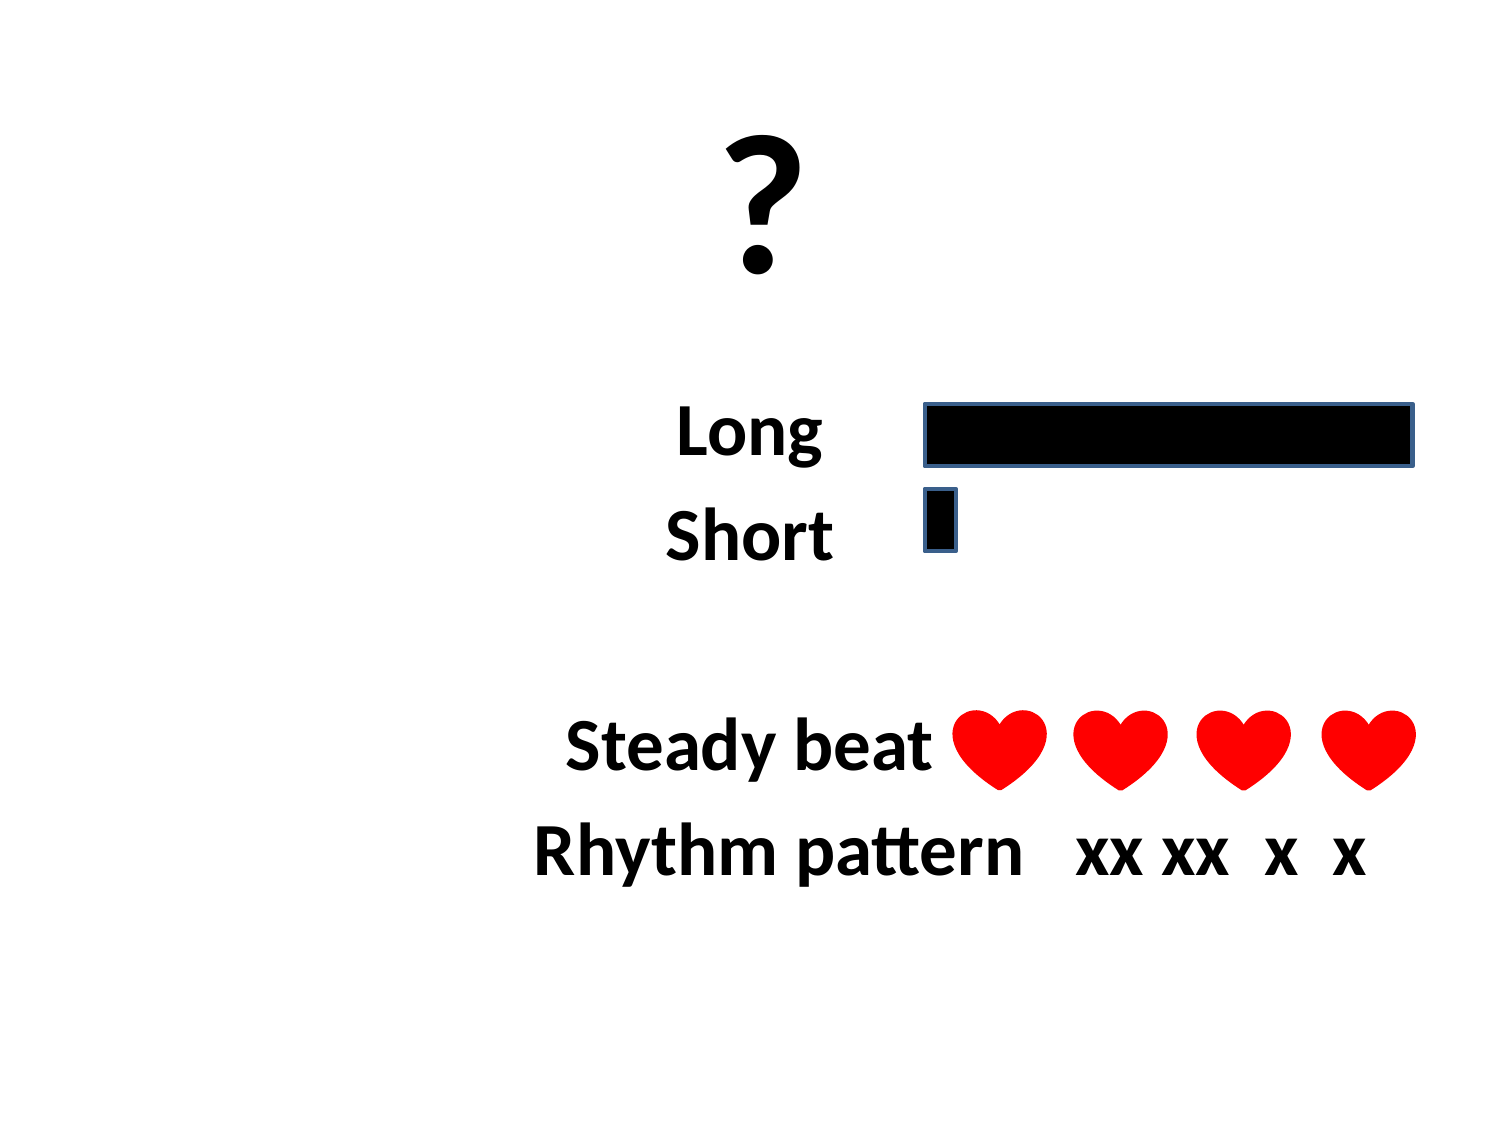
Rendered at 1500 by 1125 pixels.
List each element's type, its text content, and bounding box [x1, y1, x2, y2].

text_box [923, 402, 1415, 468]
text_box [923, 487, 958, 553]
list Long Short Steady beat Rhythm pattern xx xx x x [75, 372, 1425, 1053]
text_box [1197, 711, 1290, 790]
text_box [953, 711, 1046, 790]
title ? [87, 99, 1438, 288]
text_box [1074, 711, 1167, 790]
text_box [1322, 711, 1415, 790]
